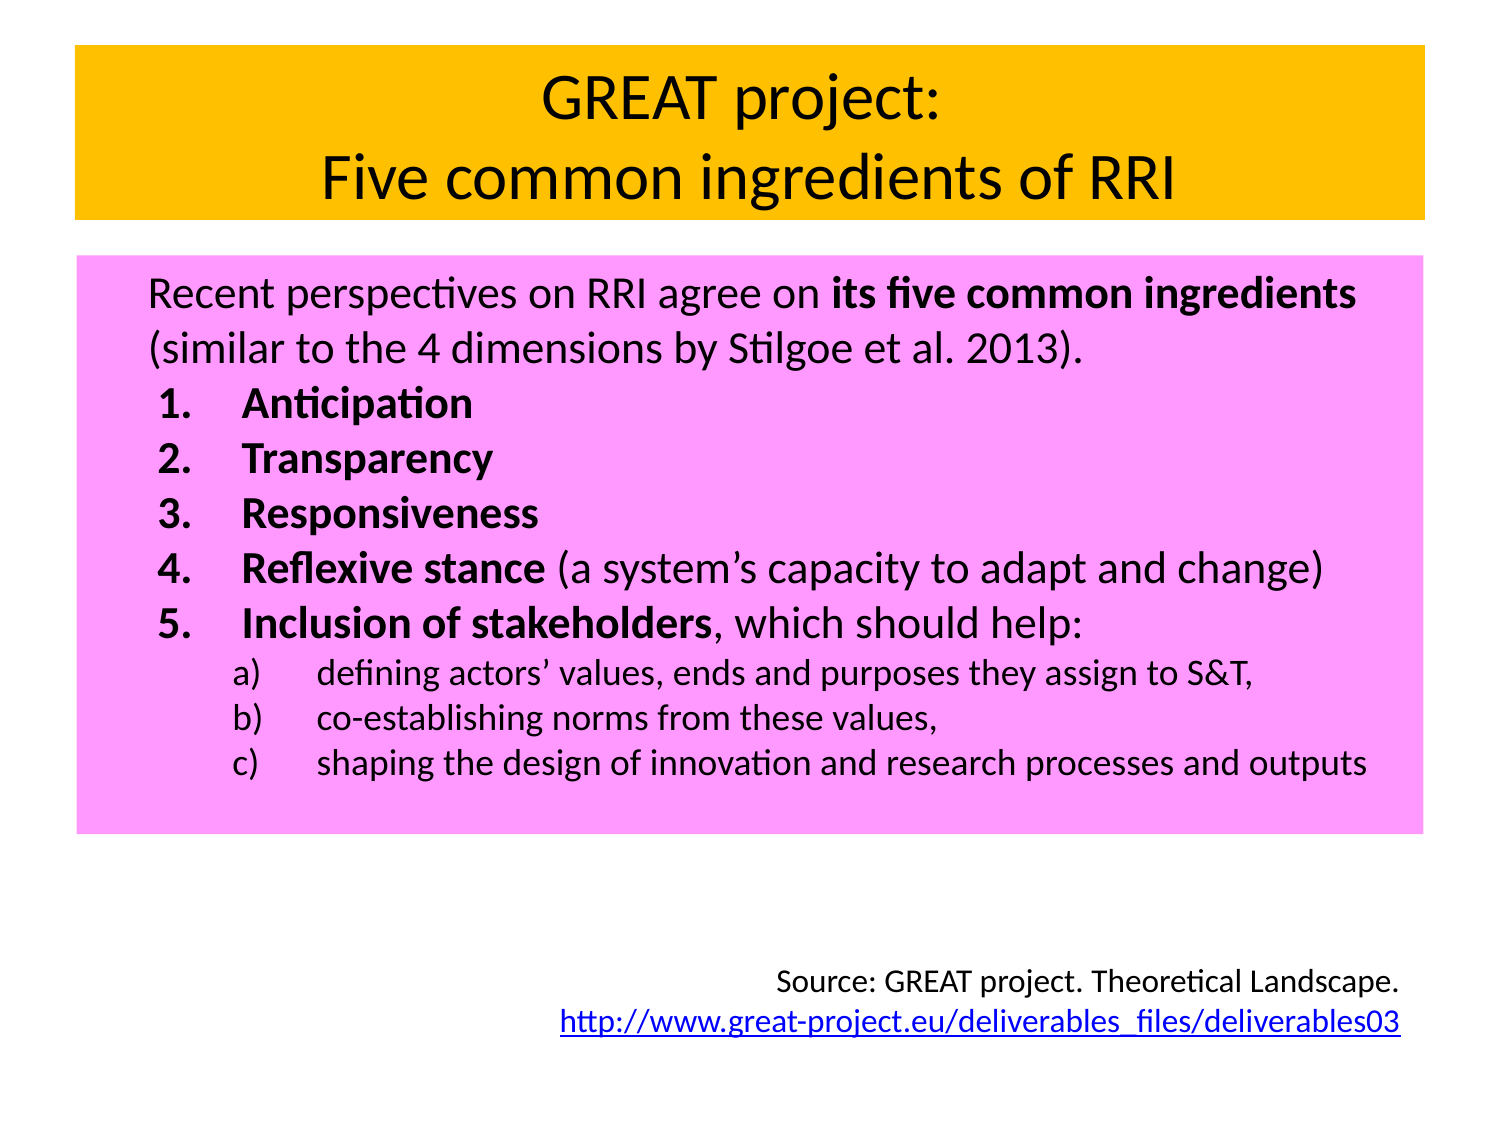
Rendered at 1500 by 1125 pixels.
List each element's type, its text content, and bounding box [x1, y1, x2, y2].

text_box Source: GREAT project. Theoretical Landscape. http://www.great-project.eu/deliverables_files/deliverables03 [147, 952, 1424, 1047]
text_box GREAT project: Five common ingredients of RRI [74, 45, 1425, 220]
list Recent perspectives on RRI agree on its five common ingredients (similar to the 4 dimensions by Stilgoe et al. 2013). Anticipation Transparency Responsiveness Reflexive stance (a system’s capacity to adapt and change) Inclusion of stakeholders, which should help: defining actors’ values, ends and purposes they assign to S&T, co-establishing norms from these values, shaping the design of innovation and research processes and outputs [76, 255, 1424, 835]
